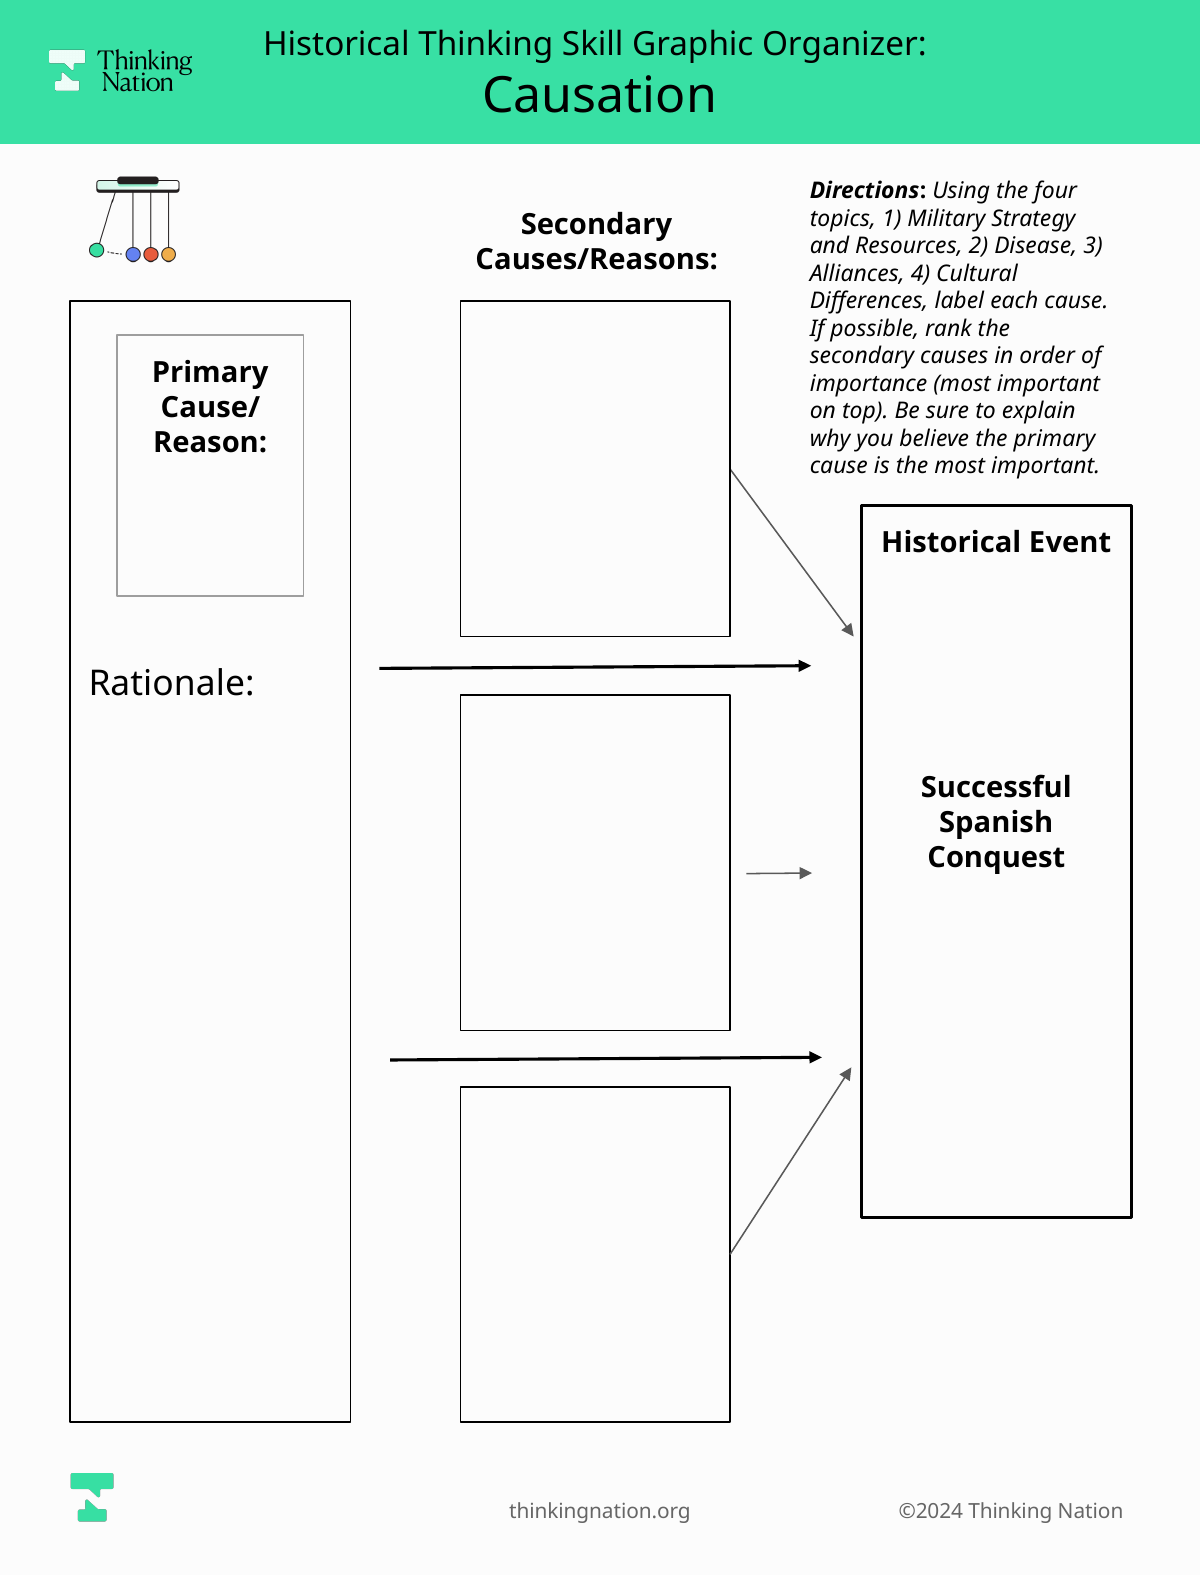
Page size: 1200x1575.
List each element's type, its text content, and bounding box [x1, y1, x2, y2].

picture [69, 155, 198, 283]
text_box Directions: Using the four topics, 1) Military Strategy and Resources, 2) Disease, 3) Alliances, 4) Cultural Differences, label each cause. If possible, rank the secondary causes in order of importance (most important on top). Be sure to explain why you believe the primary cause is the most important. [791, 159, 1130, 495]
picture [58, 1463, 126, 1531]
text_box thinkingnation.org [457, 1483, 742, 1532]
text_box Historical Thinking Skill Graphic Organizer: Causation [0, 0, 1200, 144]
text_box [729, 468, 854, 637]
text_box Rationale: [69, 300, 351, 1423]
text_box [729, 1067, 852, 1255]
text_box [389, 1057, 823, 1061]
text_box ©2024 Thinking Nation [854, 1483, 1139, 1532]
text_box [460, 301, 730, 637]
picture [33, 35, 197, 104]
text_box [379, 665, 812, 669]
text_box Primary Cause/ Reason: [117, 334, 304, 596]
text_box Secondary Causes/Reasons: [452, 186, 741, 287]
text_box [460, 1086, 730, 1423]
text_box [460, 695, 730, 1031]
text_box Historical Event Successful Spanish Conquest [861, 505, 1132, 1218]
